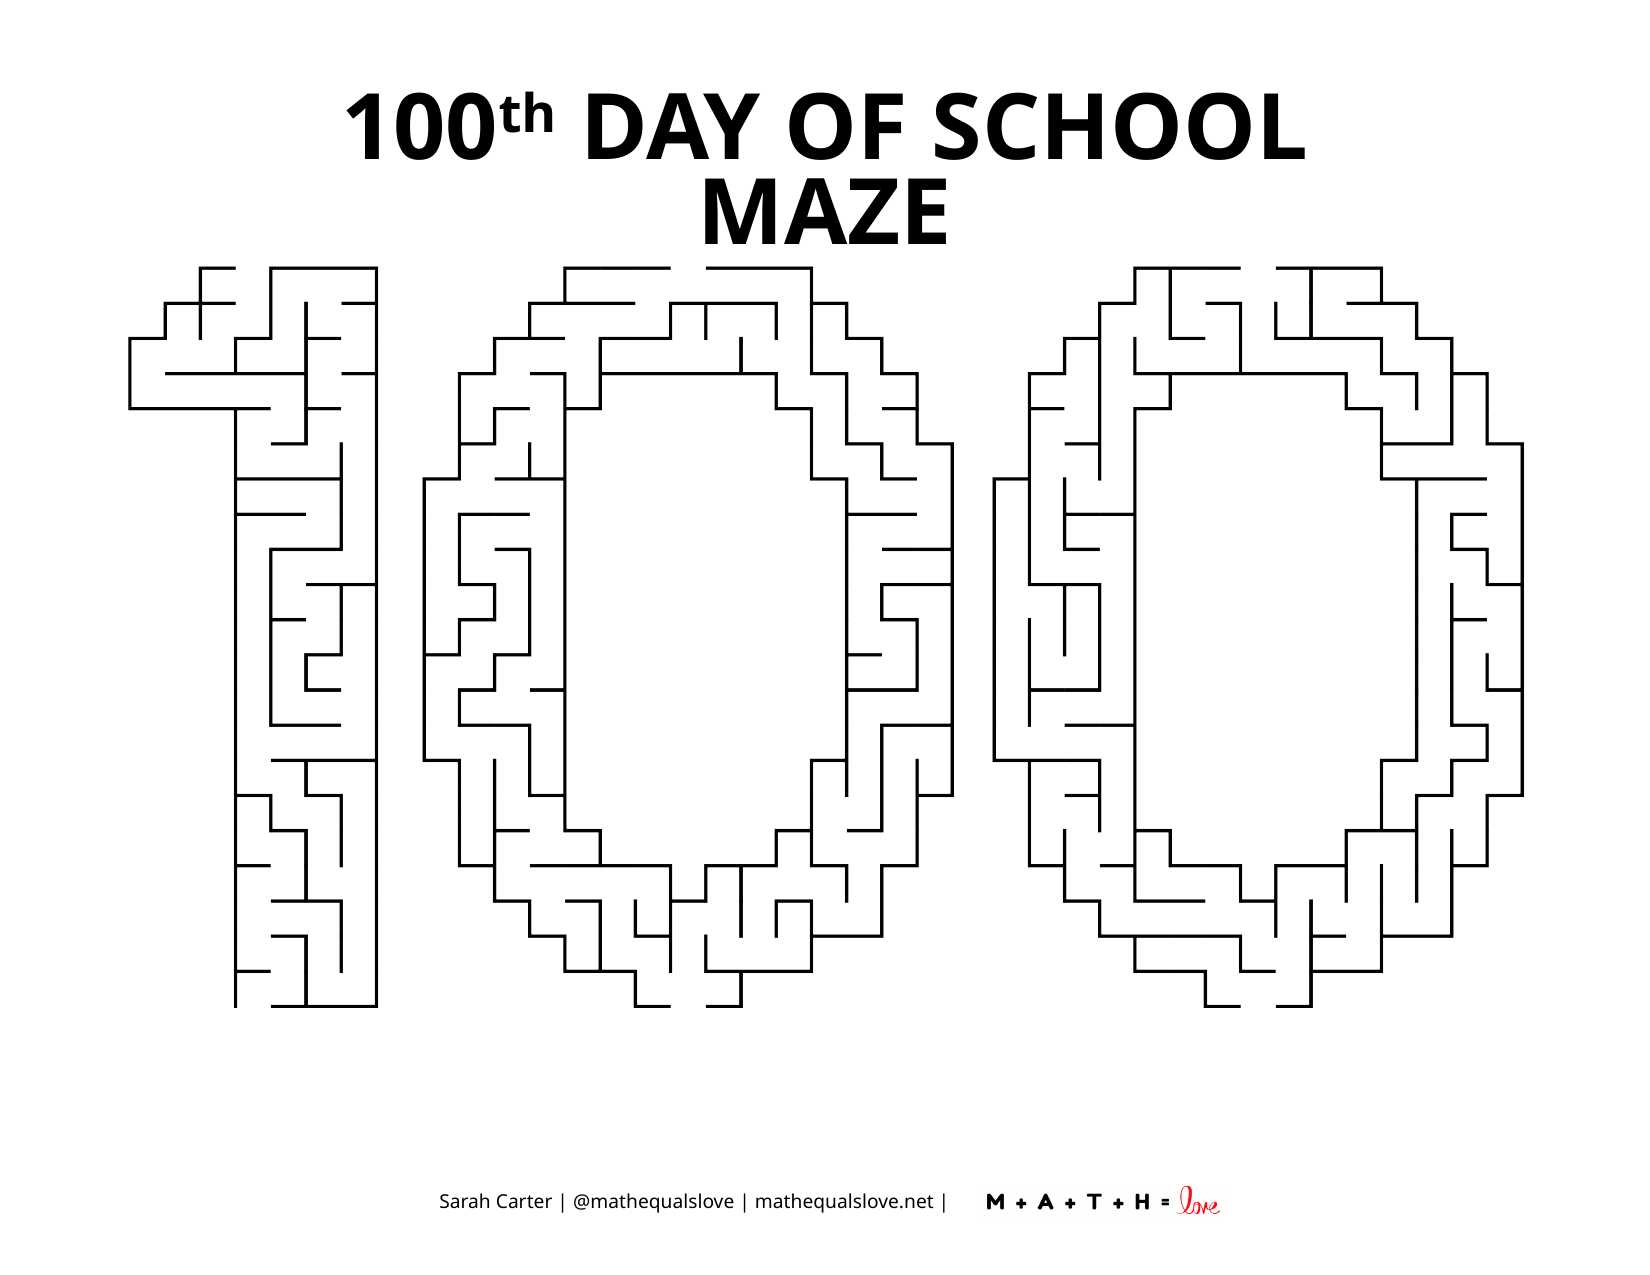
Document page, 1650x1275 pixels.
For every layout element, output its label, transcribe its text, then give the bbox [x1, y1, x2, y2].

picture [978, 1183, 1226, 1218]
picture [0, 230, 1560, 1009]
text_box Sarah Carter | @mathequalslove | mathequalslove.net | [424, 1182, 1259, 1220]
text_box 100th DAY OF SCHOOL MAZE [203, 92, 1446, 230]
